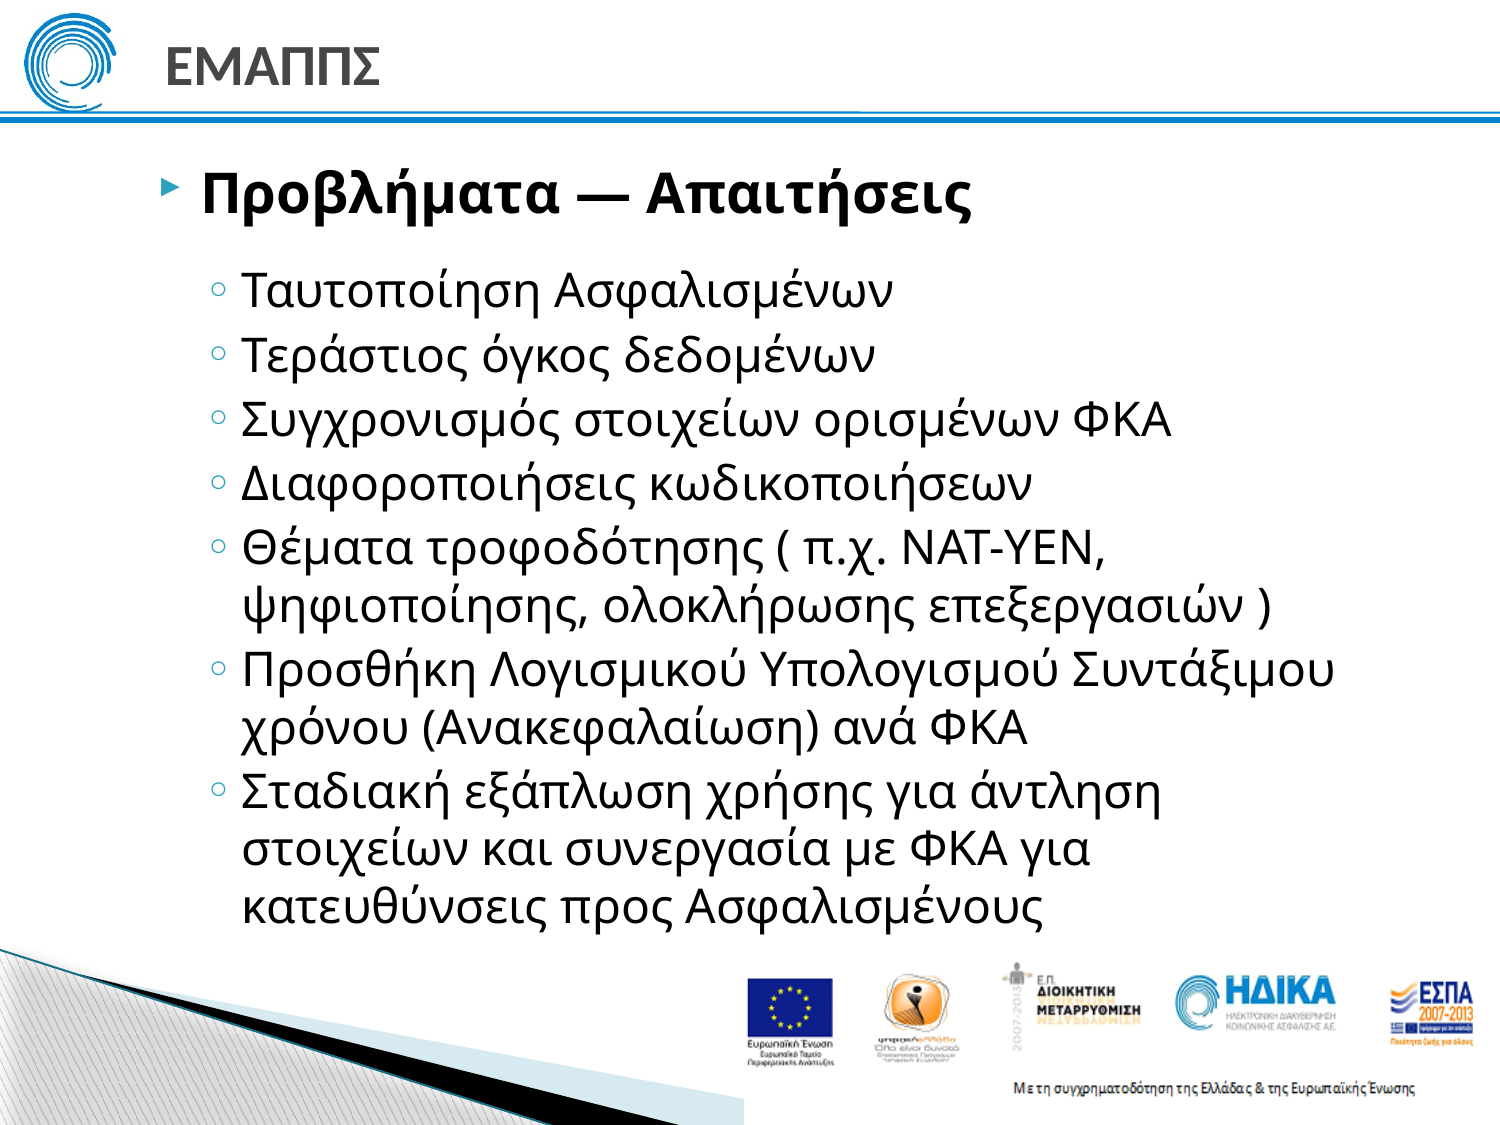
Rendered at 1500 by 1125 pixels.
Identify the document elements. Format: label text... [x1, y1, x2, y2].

title ΕΜΑΠΠΣ [150, 0, 1500, 112]
list Προβλήματα — Απαιτήσεις Ταυτοποίηση Ασφαλισμένων Τεράστιος όγκος δεδομένων Συγχρονισμός στοιχείων ορισμένων ΦΚΑ Διαφοροποιήσεις κωδικοποιήσεων Θέματα τροφοδότησης ( π.χ. ΝΑΤ-ΥΕΝ, ψηφιοποίησης, ολοκλήρωσης επεξεργασιών ) Προσθήκη Λογισμικού Υπολογισμού Συντάξιμου χρόνου (Ανακεφαλαίωση) ανά ΦΚΑ Σταδιακή εξάπλωση χρήσης για άντληση στοιχείων και συνεργασία με ΦΚΑ για κατευθύνσεις προς Ασφαλισμένους [124, 163, 1401, 926]
picture [744, 960, 1500, 1125]
picture [24, 12, 125, 111]
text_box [0, 112, 1500, 121]
